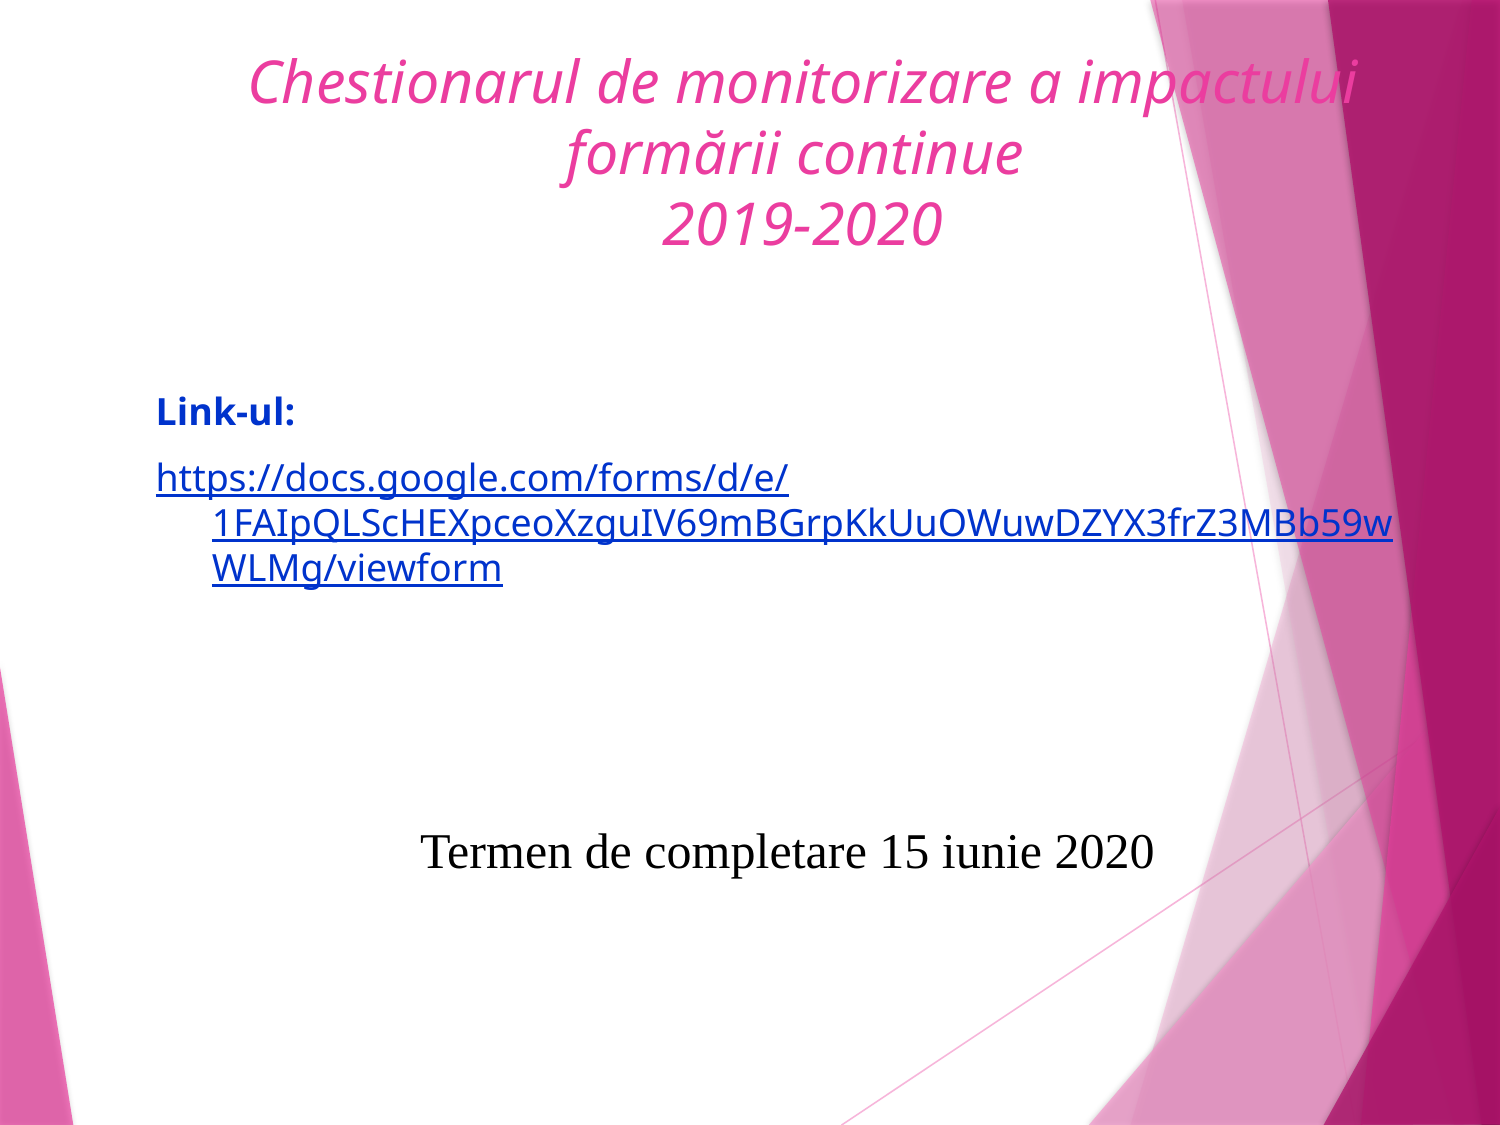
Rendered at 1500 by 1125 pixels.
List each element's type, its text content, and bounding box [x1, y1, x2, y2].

text_box Termen de completare 15 iunie 2020 [197, 811, 1379, 886]
title Chestionarul de monitorizare a impactului formării continue 2019-2020 [171, 36, 1436, 268]
list Link-ul: https://docs.google.com/forms/d/e/1FAIpQLScHEXpceoXzguIV69mBGrpKkUuOWuwDZYX3frZ3MBb59wWLMg/viewform [140, 314, 1436, 863]
